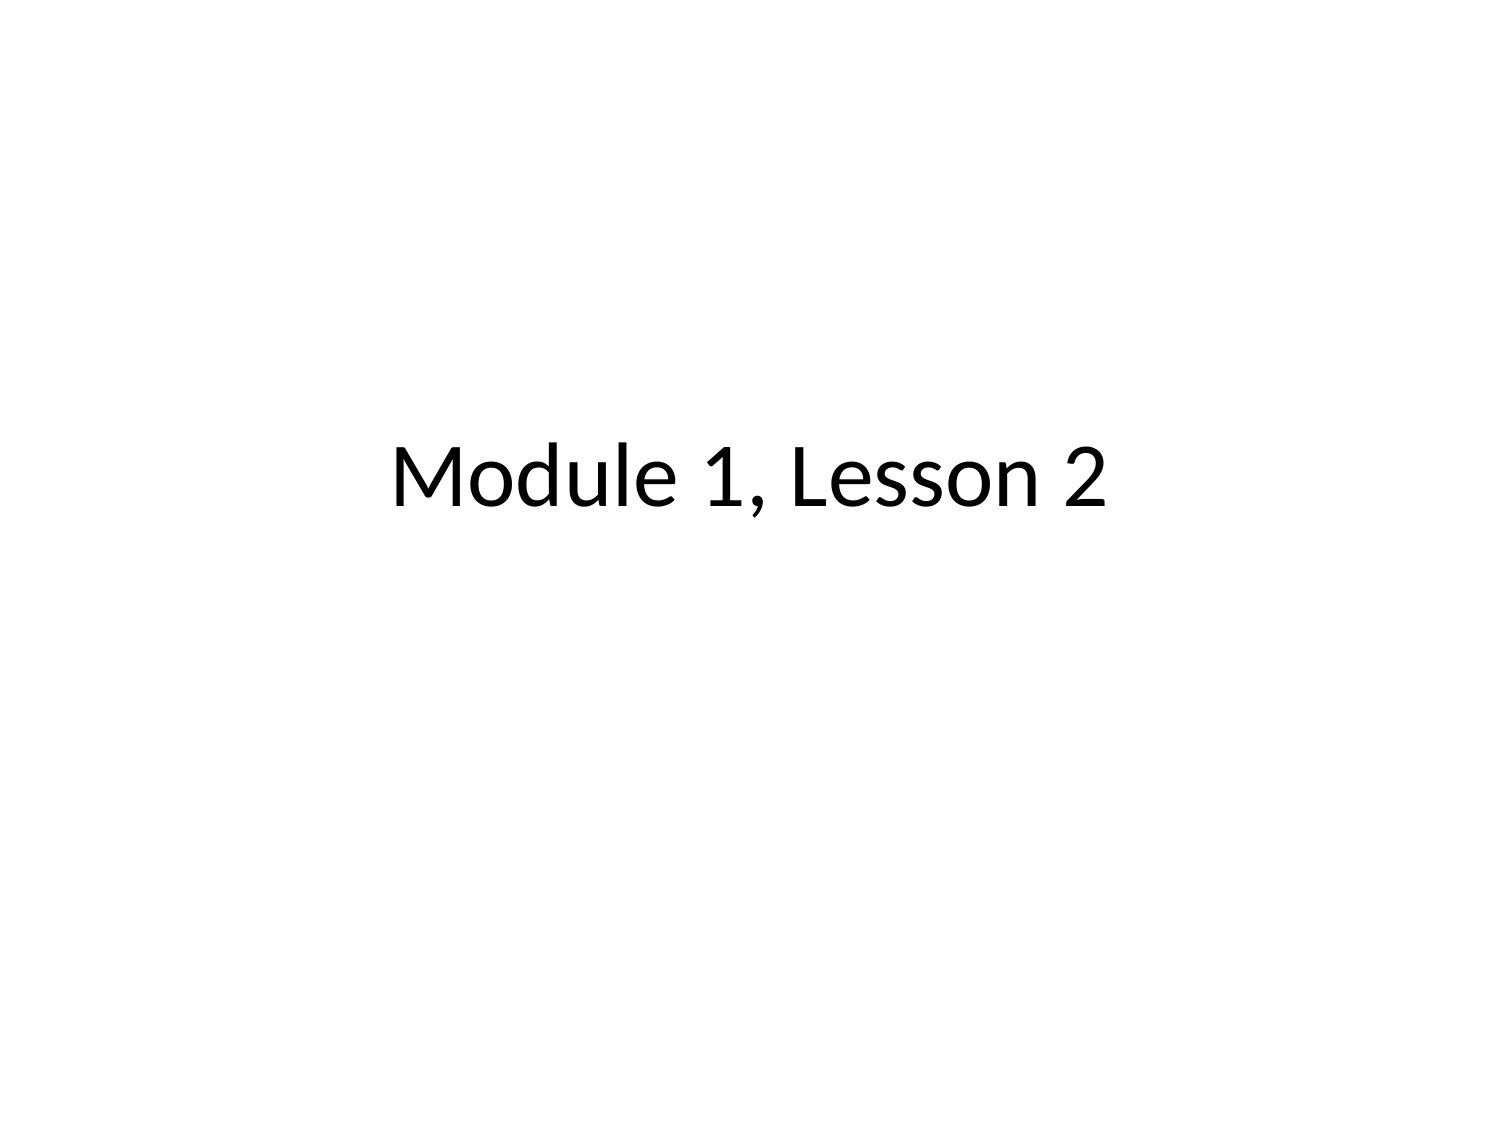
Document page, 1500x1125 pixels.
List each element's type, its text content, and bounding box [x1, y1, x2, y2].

title Module 1, Lesson 2 [112, 349, 1388, 591]
